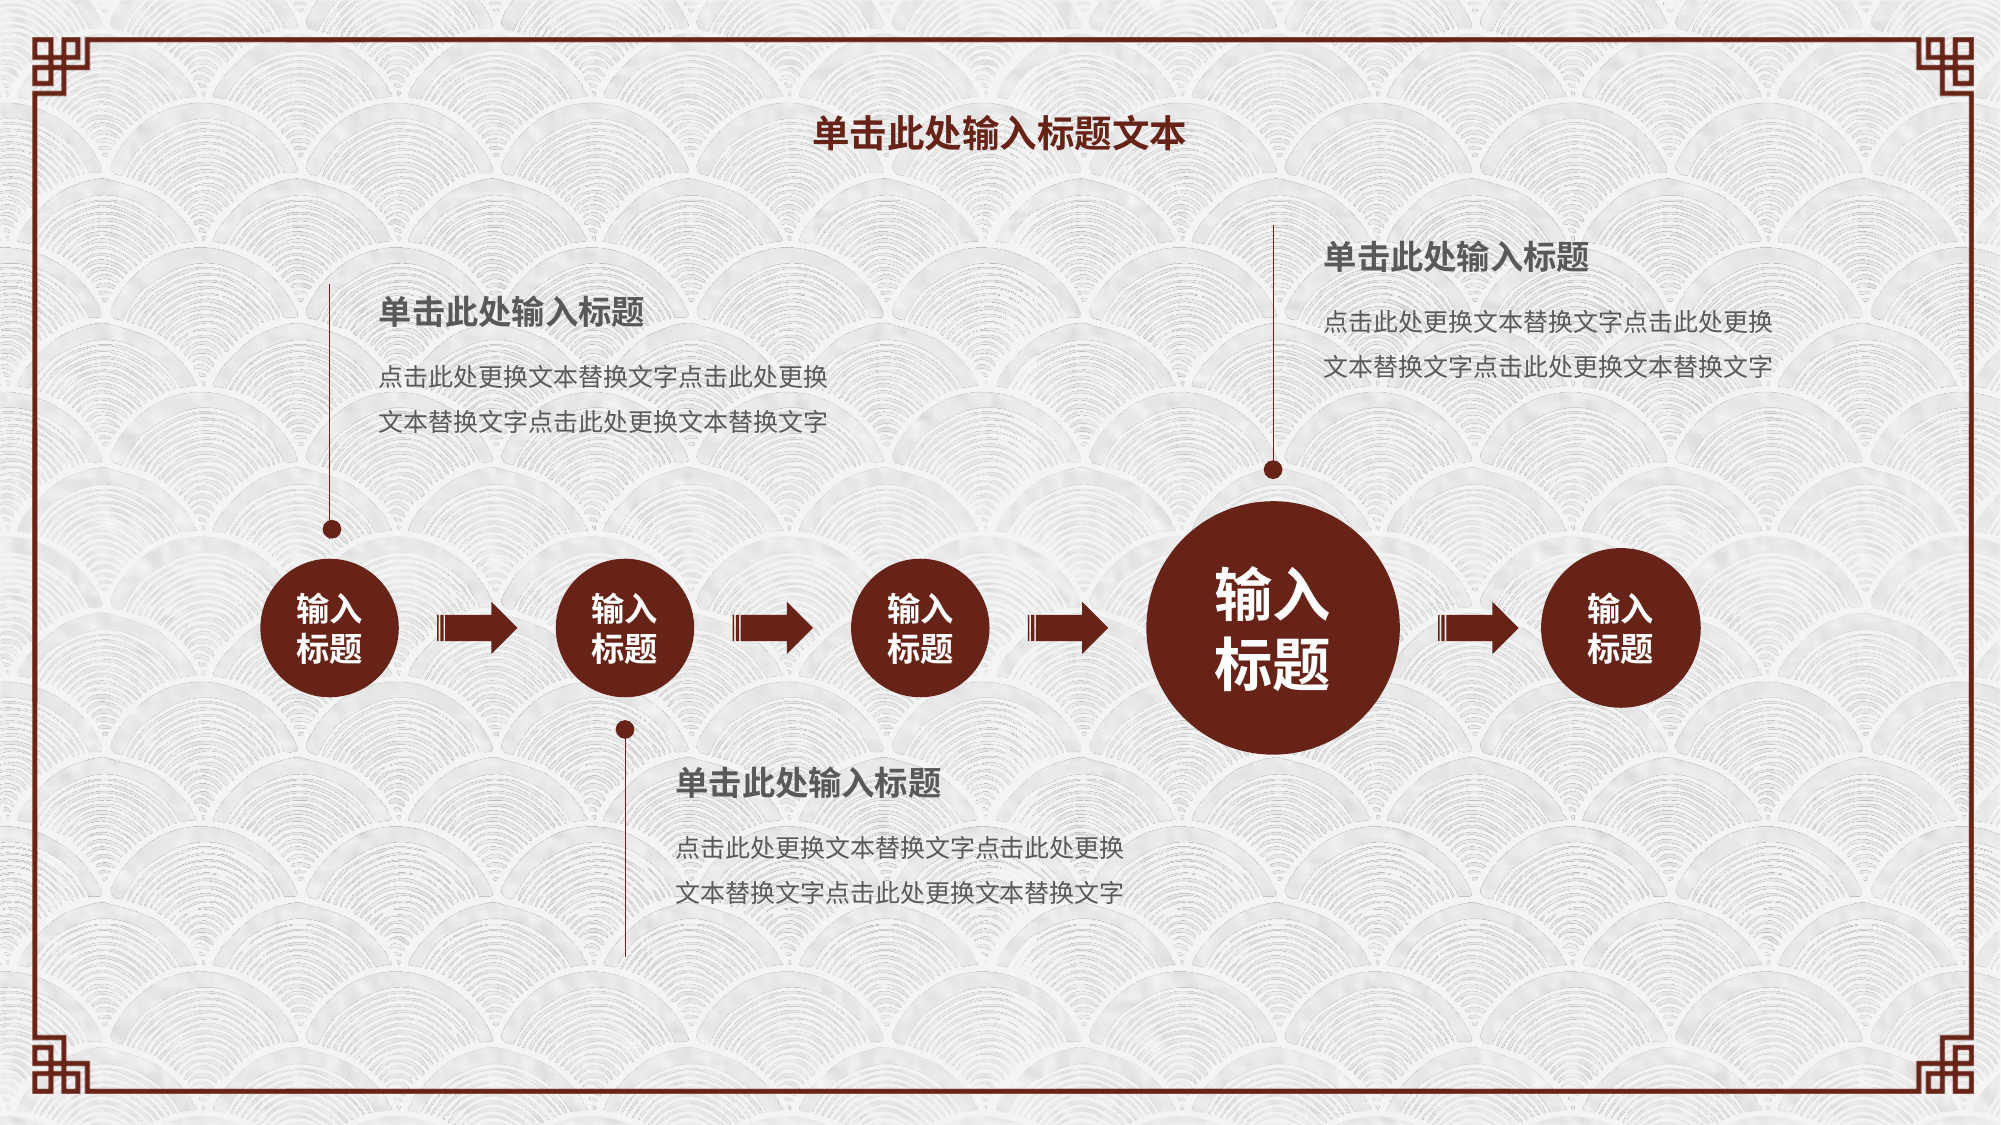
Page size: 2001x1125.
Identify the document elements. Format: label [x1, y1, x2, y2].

picture [0, 0, 2001, 1125]
text_box [1263, 224, 1283, 479]
text_box [322, 284, 342, 539]
text_box [615, 720, 635, 957]
